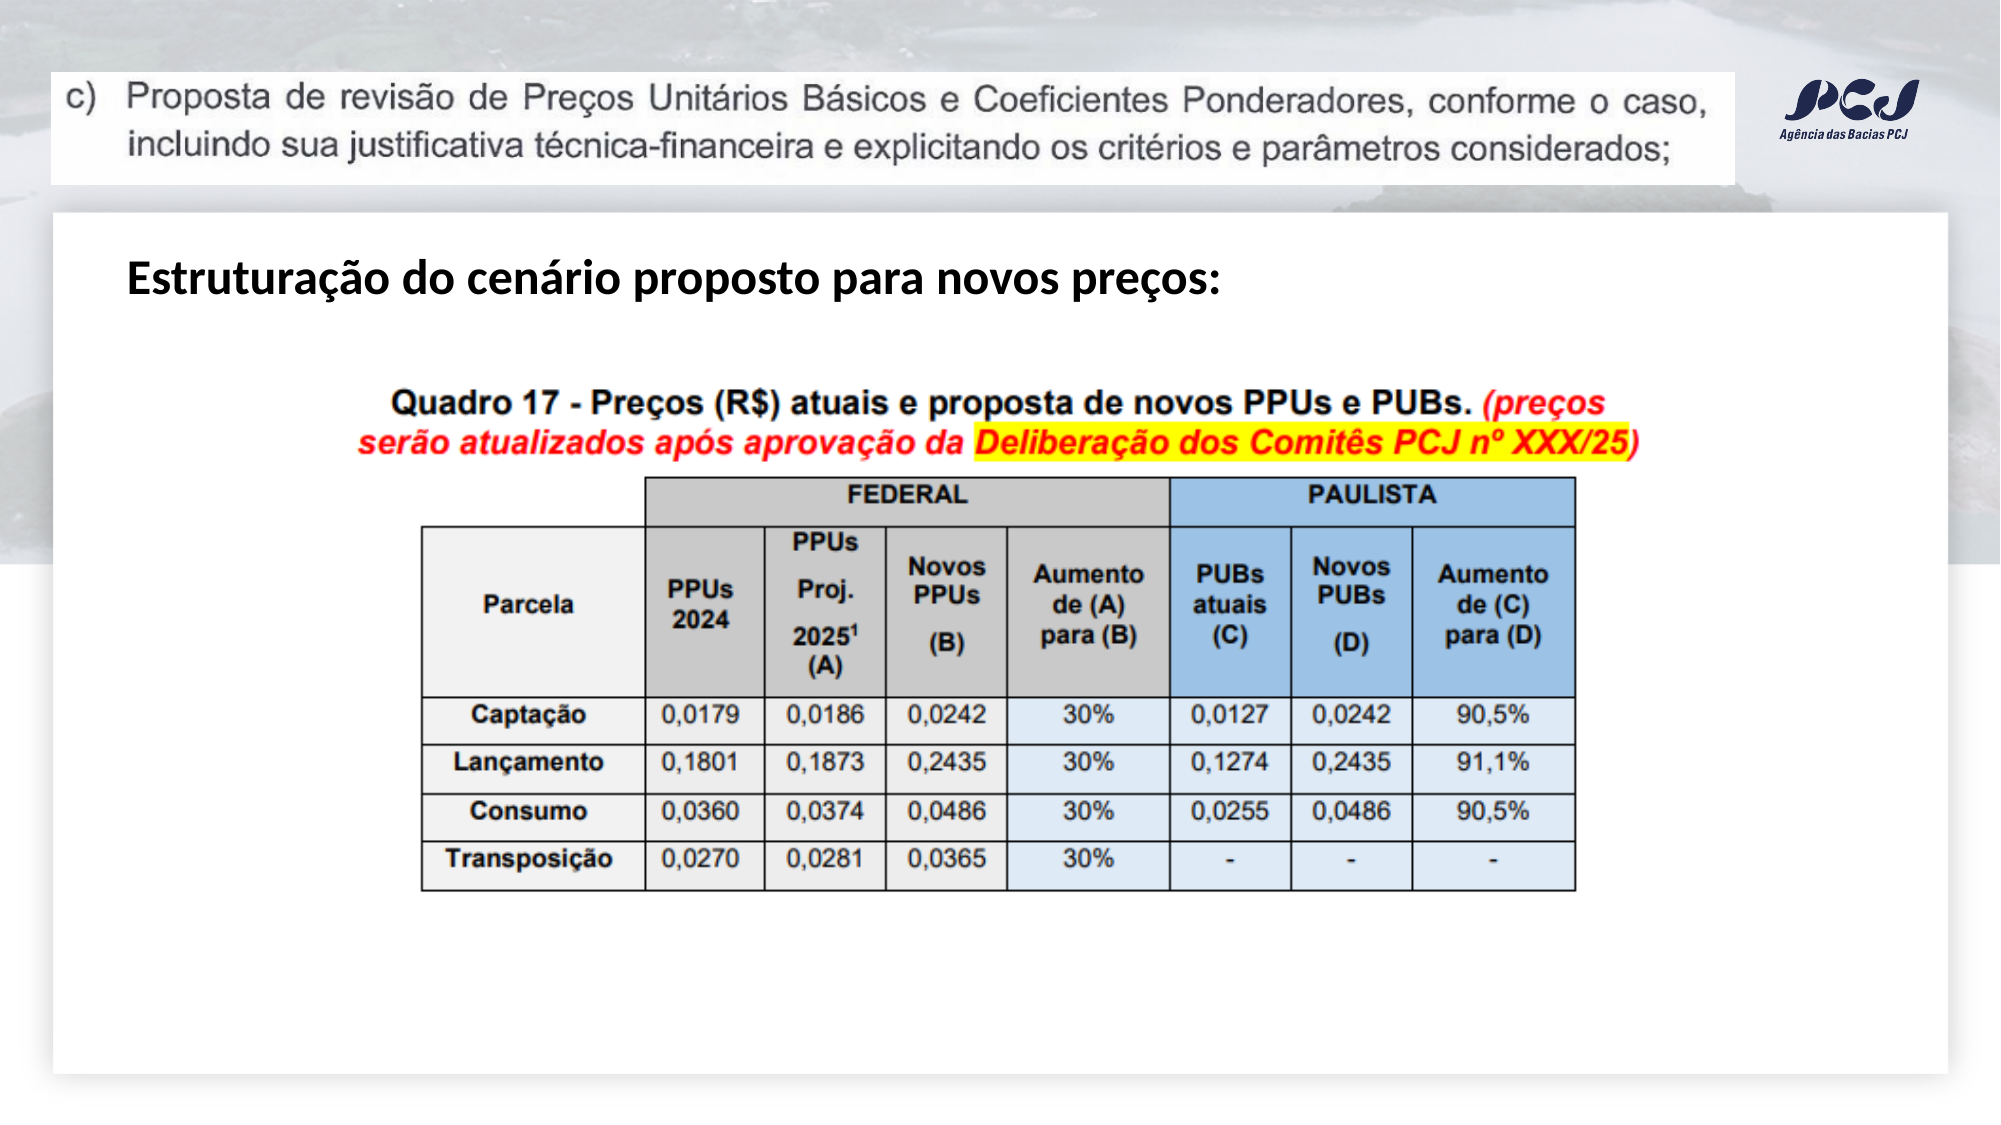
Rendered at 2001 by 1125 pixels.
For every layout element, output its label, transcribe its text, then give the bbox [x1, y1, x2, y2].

picture [0, 0, 2000, 1125]
text_box Estruturação do cenário proposto para novos preços: [112, 237, 1820, 403]
